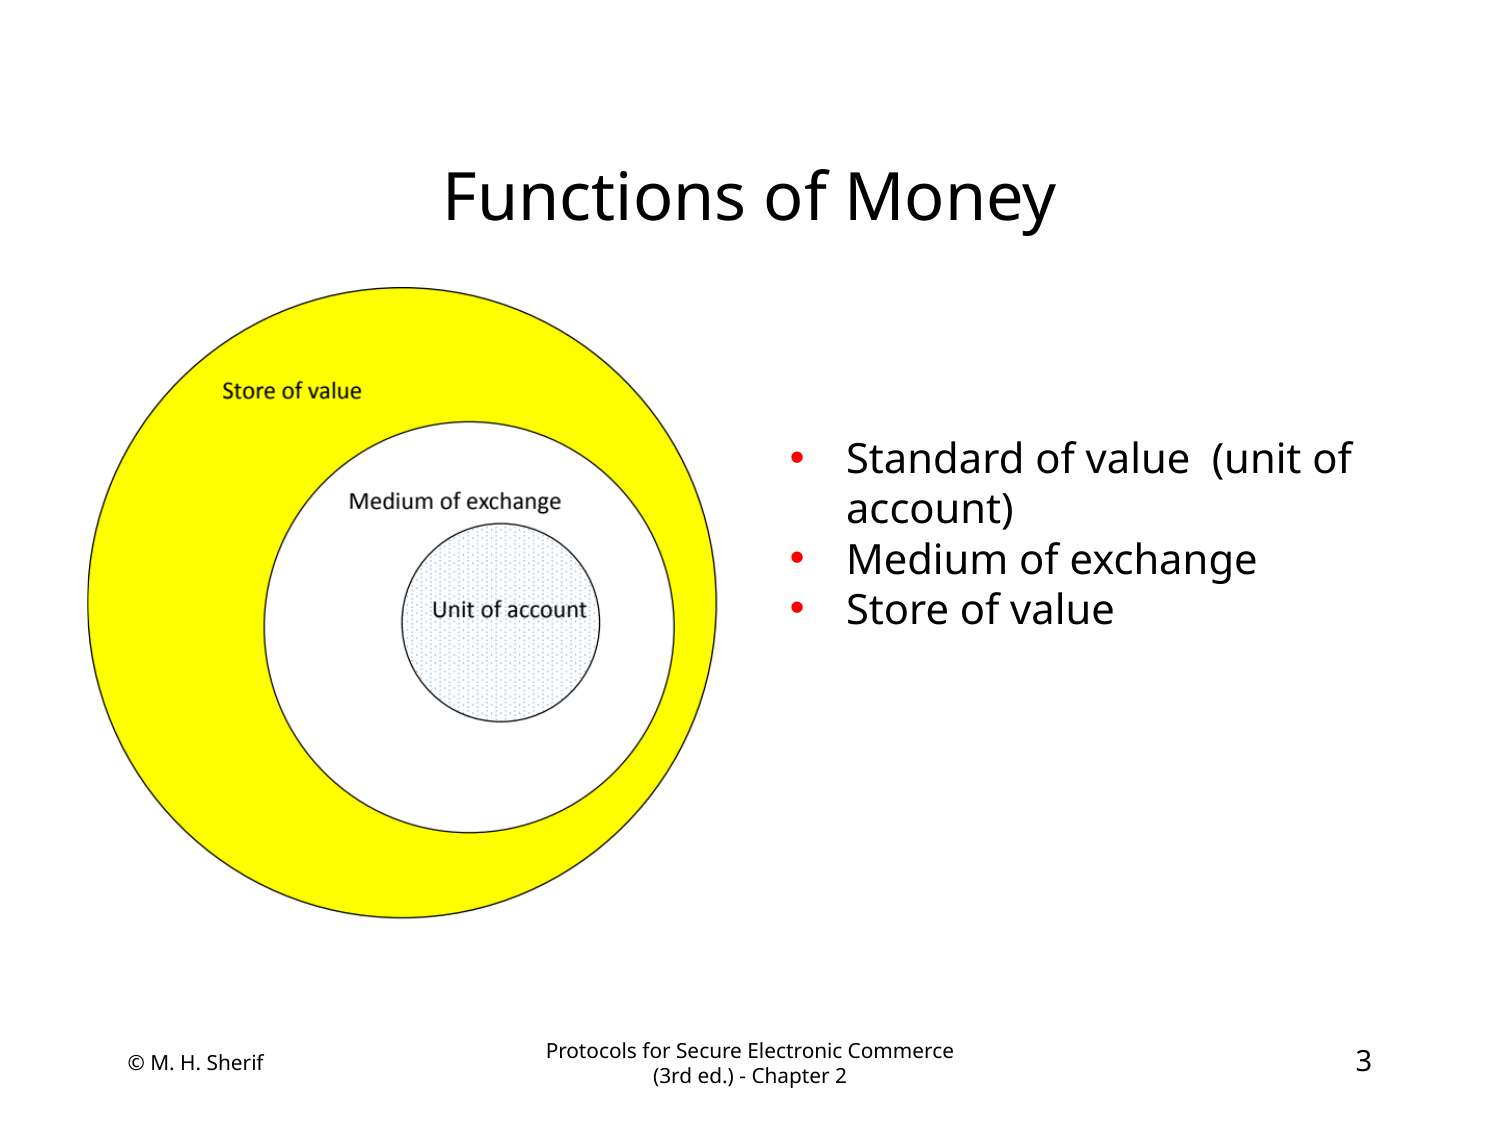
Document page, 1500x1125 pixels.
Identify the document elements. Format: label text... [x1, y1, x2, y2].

picture [87, 287, 763, 957]
slide_number © M. H. Sherif [112, 1025, 425, 1100]
title Functions of Money [112, 99, 1388, 288]
slide_number 3 [1074, 1025, 1388, 1100]
text_box Standard of value (unit of account) Medium of exchange Store of value [774, 424, 1425, 640]
footer Protocols for Secure Electronic Commerce (3rd ed.) - Chapter 2 [512, 1025, 988, 1100]
